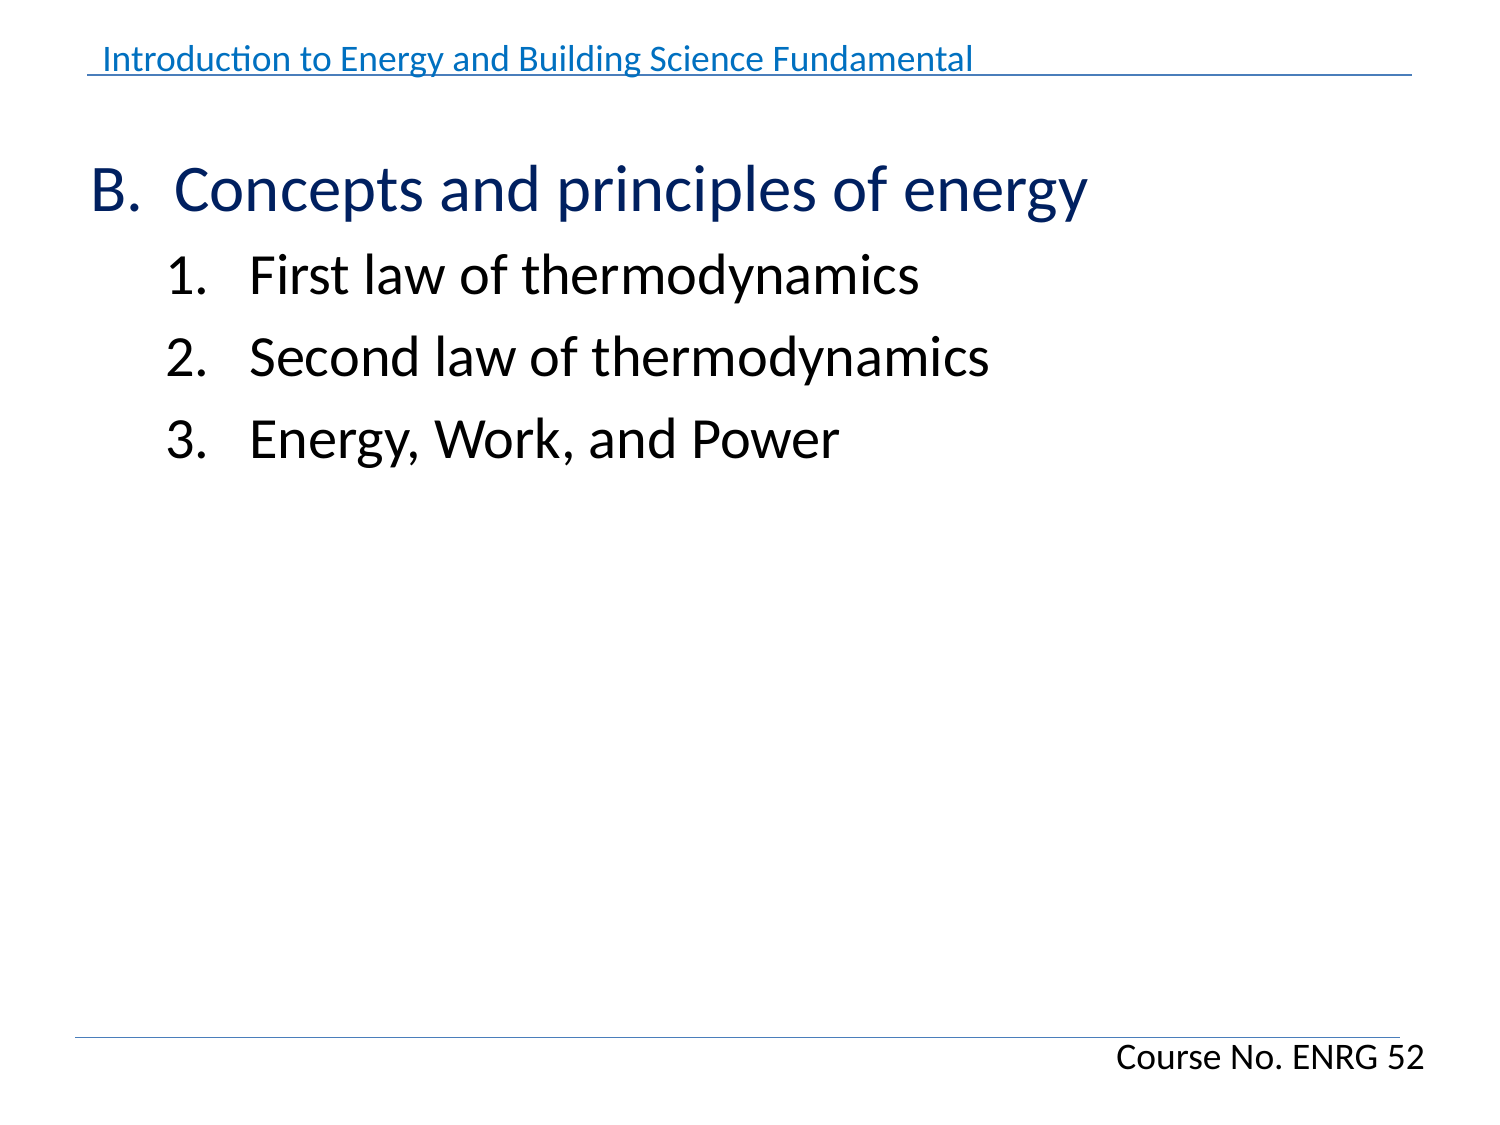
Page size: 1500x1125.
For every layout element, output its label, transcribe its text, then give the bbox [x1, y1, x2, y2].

list Concepts and principles of energy First law of thermodynamics Second law of thermodynamics Energy, Work, and Power [75, 137, 1425, 1005]
